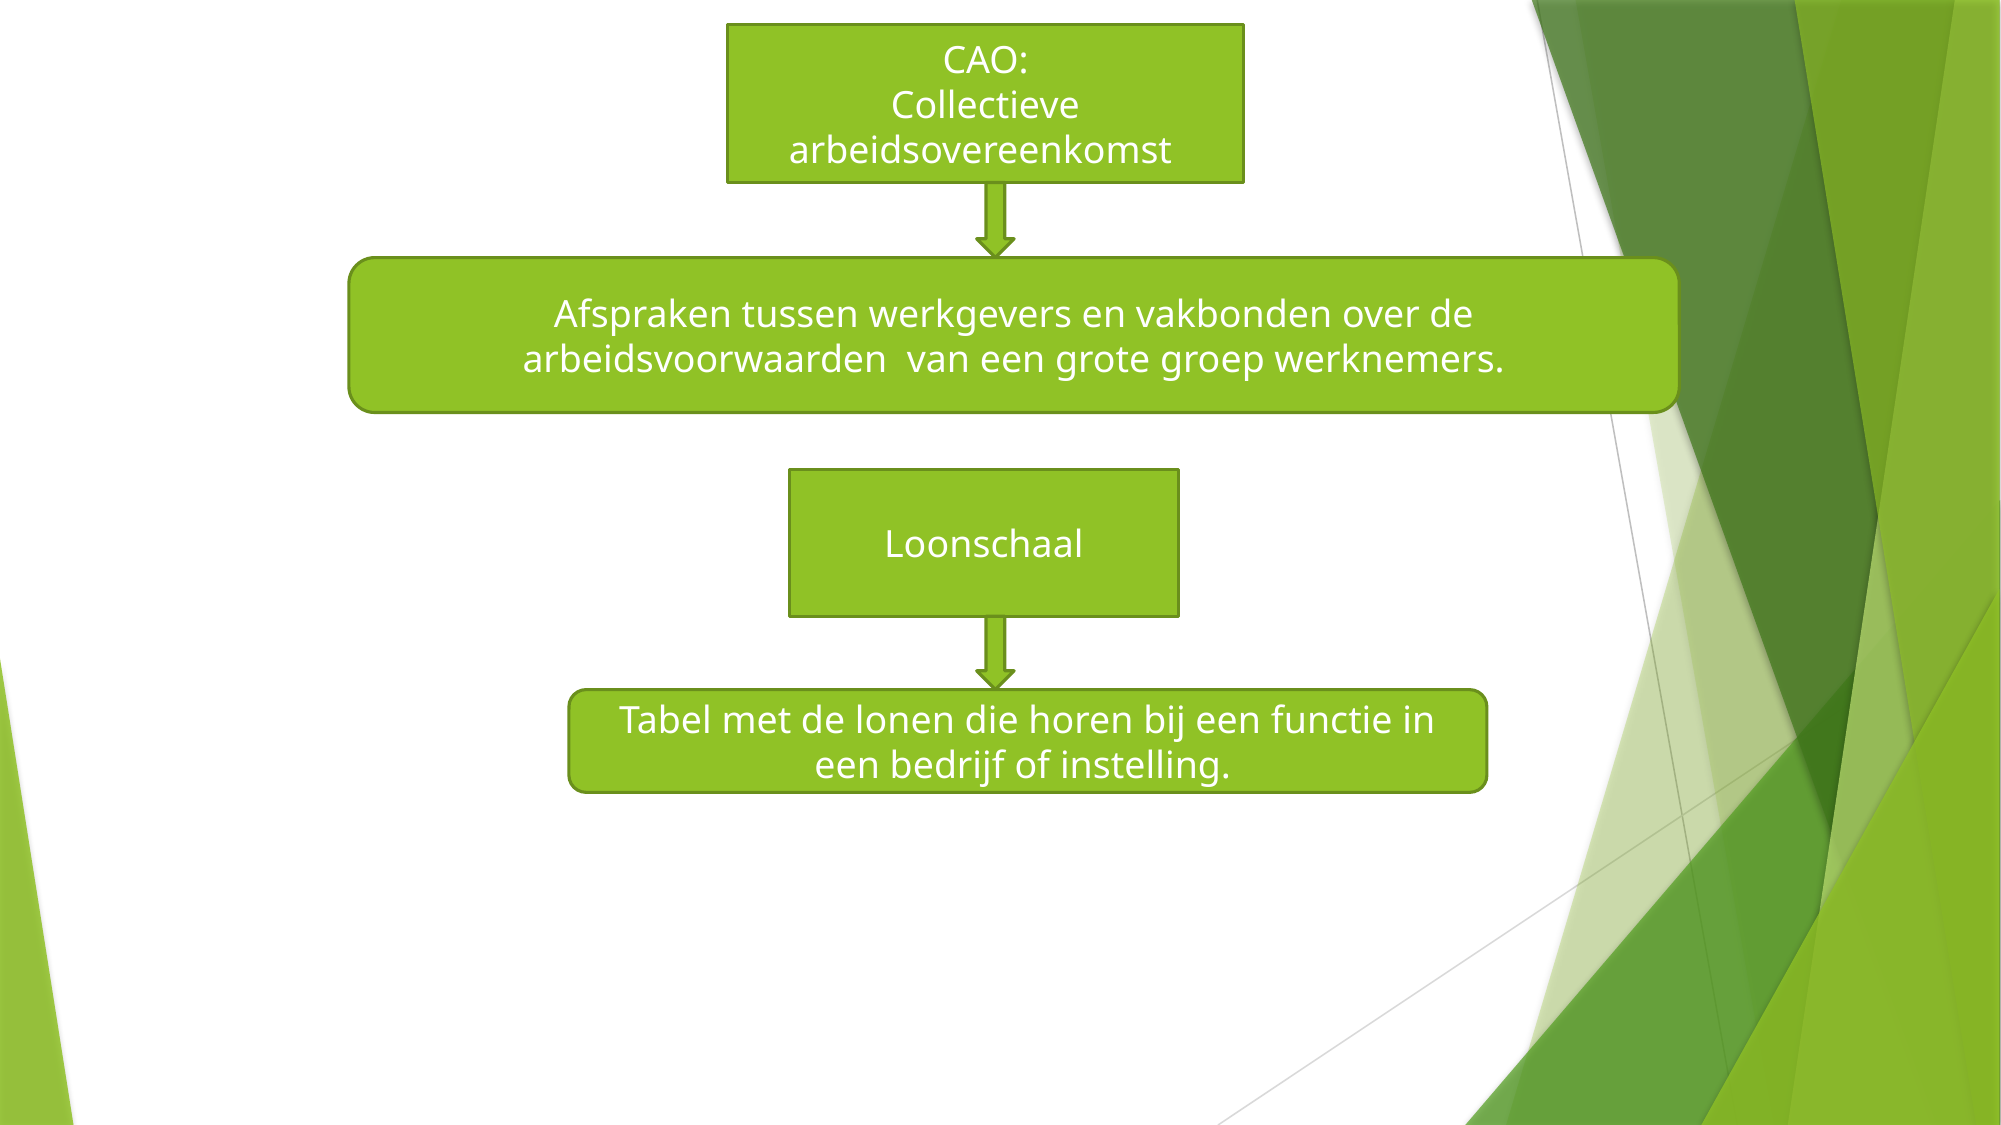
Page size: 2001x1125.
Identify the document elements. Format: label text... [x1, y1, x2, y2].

text_box CAO: Collectieve arbeidsovereenkomst [726, 23, 1245, 184]
text_box Loonschaal [788, 468, 1180, 618]
text_box Afspraken tussen werkgevers en vakbonden over de arbeidsvoorwaarden van een grote groep werknemers. [347, 256, 1681, 415]
text_box Tabel met de lonen die horen bij een functie in een bedrijf of instelling. [567, 688, 1489, 794]
text_box [975, 180, 1016, 256]
text_box [975, 614, 1016, 688]
